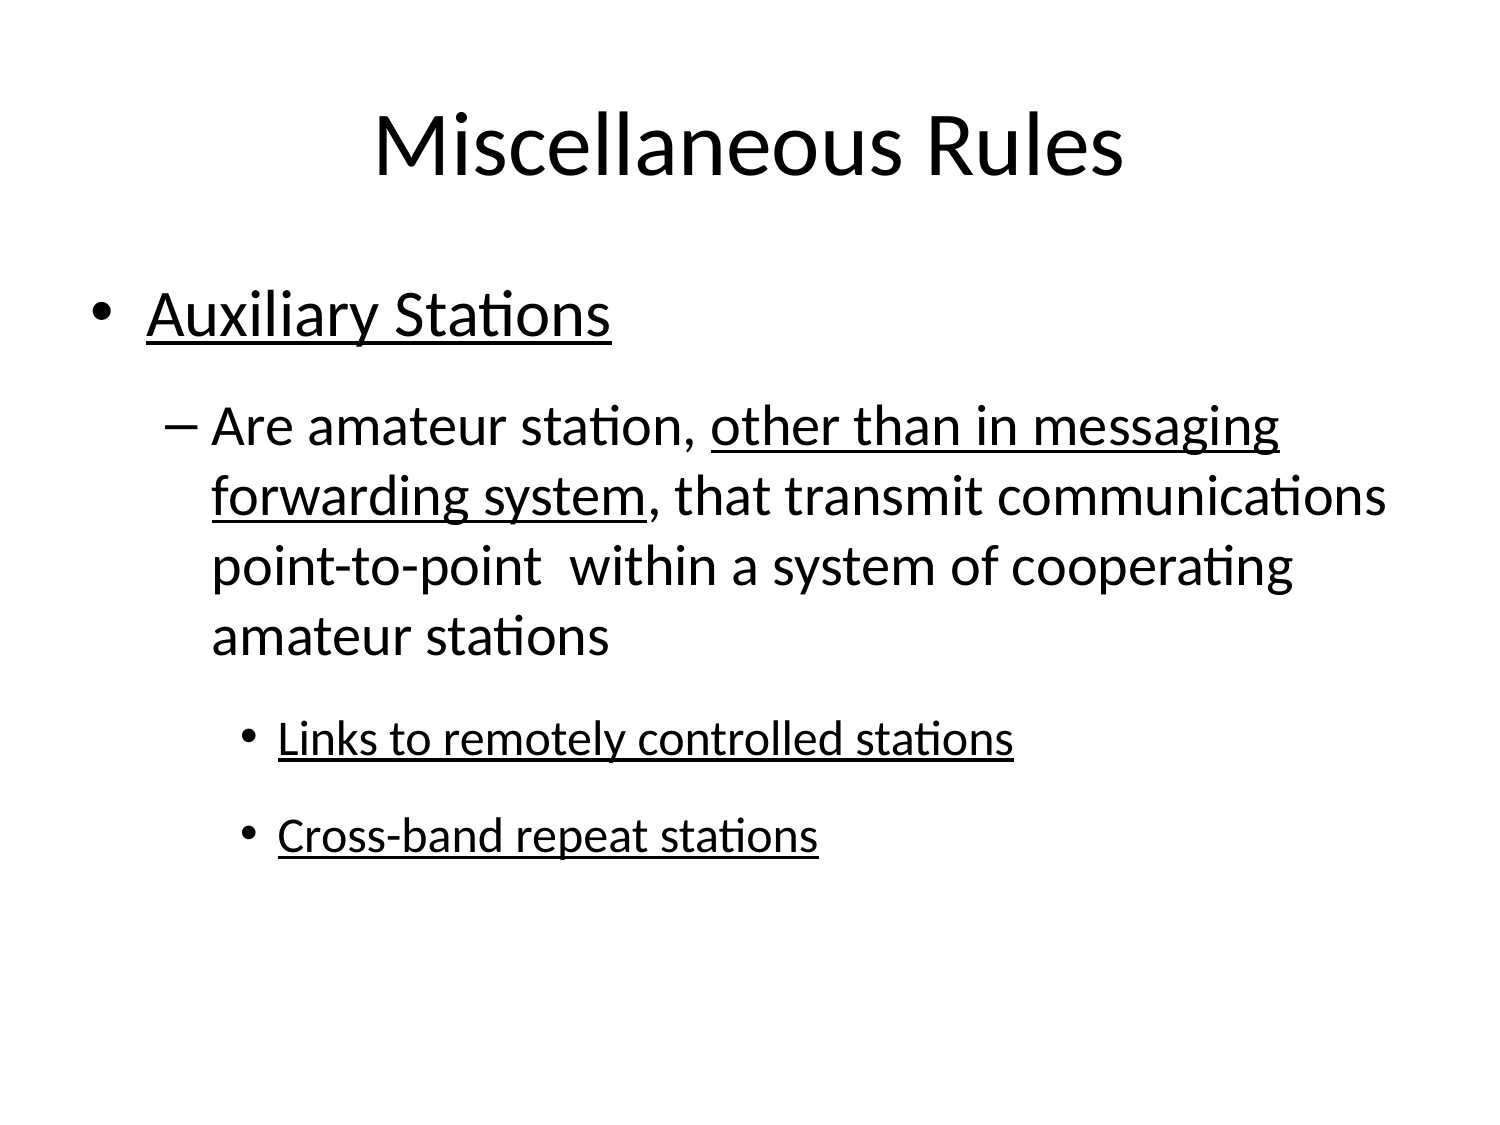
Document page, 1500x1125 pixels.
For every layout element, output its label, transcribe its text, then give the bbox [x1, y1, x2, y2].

title Miscellaneous Rules [75, 45, 1425, 233]
list Auxiliary Stations Are amateur station, other than in messaging forwarding system, that transmit communications point-to-point within a system of cooperating amateur stations Links to remotely controlled stations Cross-band repeat stations [75, 262, 1425, 1005]
